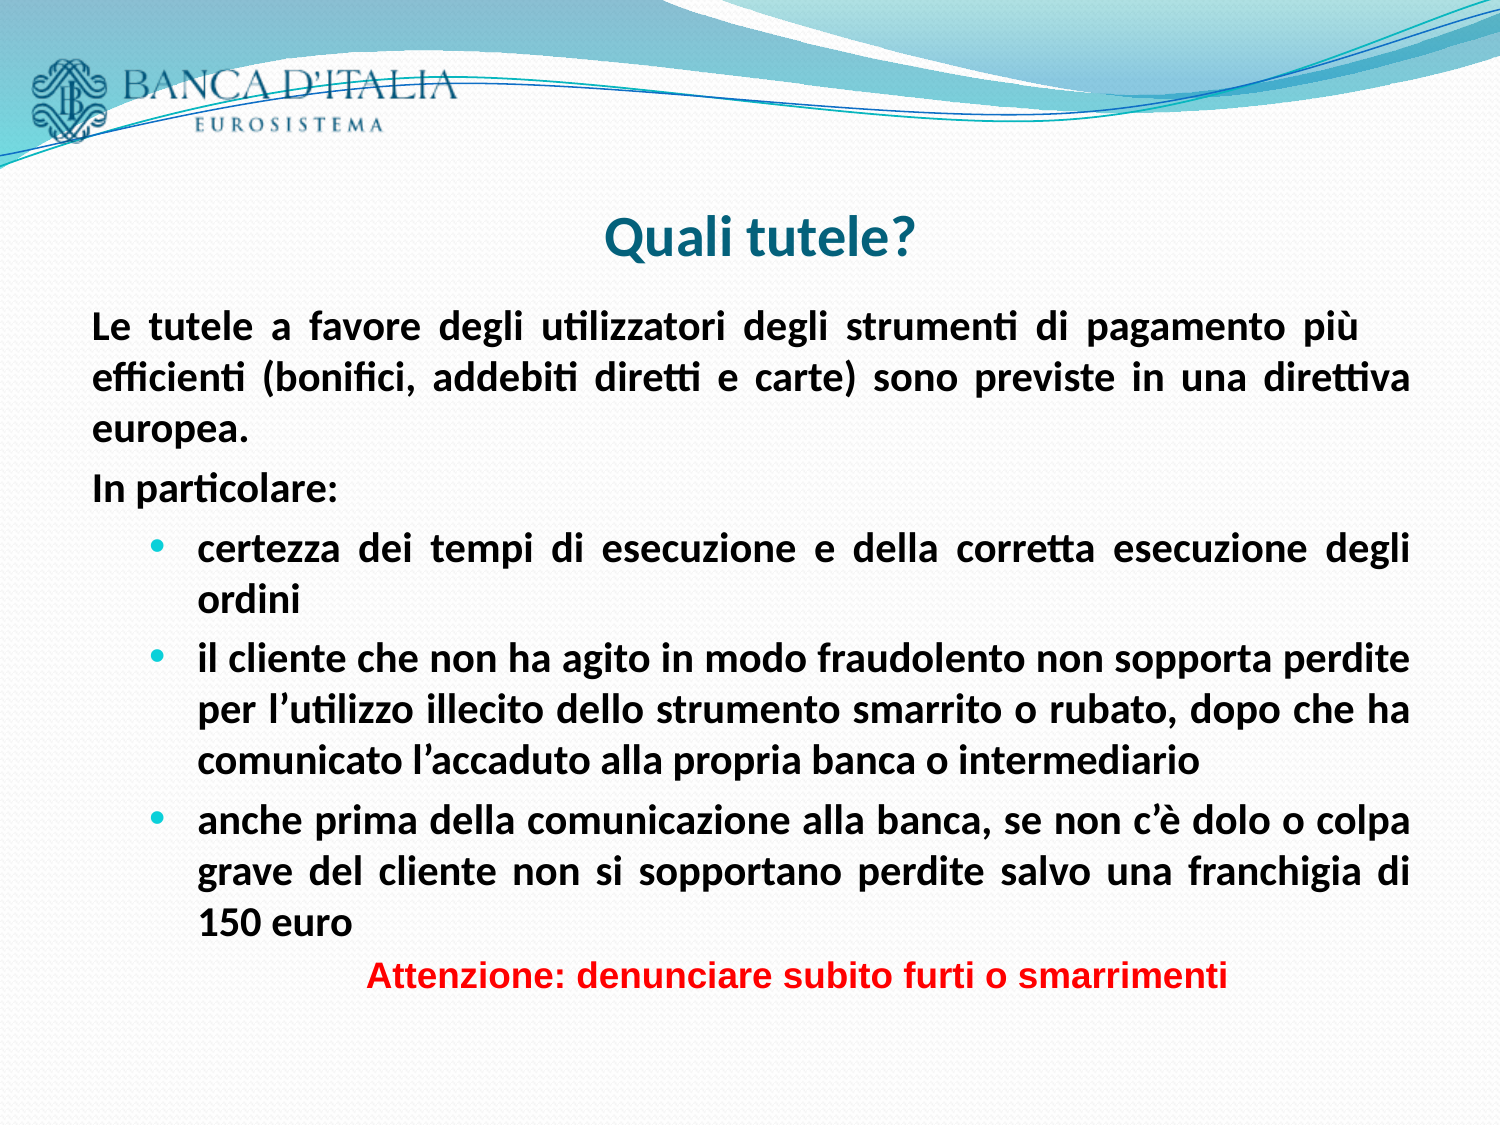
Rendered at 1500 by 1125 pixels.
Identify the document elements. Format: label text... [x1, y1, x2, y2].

title Quali tutele? [92, 160, 1443, 268]
picture [30, 30, 525, 145]
list Le tutele a favore degli utilizzatori degli strumenti di pagamento più efficienti (bonifici, addebiti diretti e carte) sono previste in una direttiva europea. In particolare: certezza dei tempi di esecuzione e della corretta esecuzione degli ordini il cliente che non ha agito in modo fraudolento non sopporta perdite per l’utilizzo illecito dello strumento smarrito o rubato, dopo che ha comunicato l’accaduto alla propria banca o intermediario anche prima della comunicazione alla banca, se non c’è dolo o colpa grave del cliente non si sopportano perdite salvo una franchigia di 150 euro Attenzione: denunciare subito furti o smarrimenti [76, 290, 1427, 1011]
